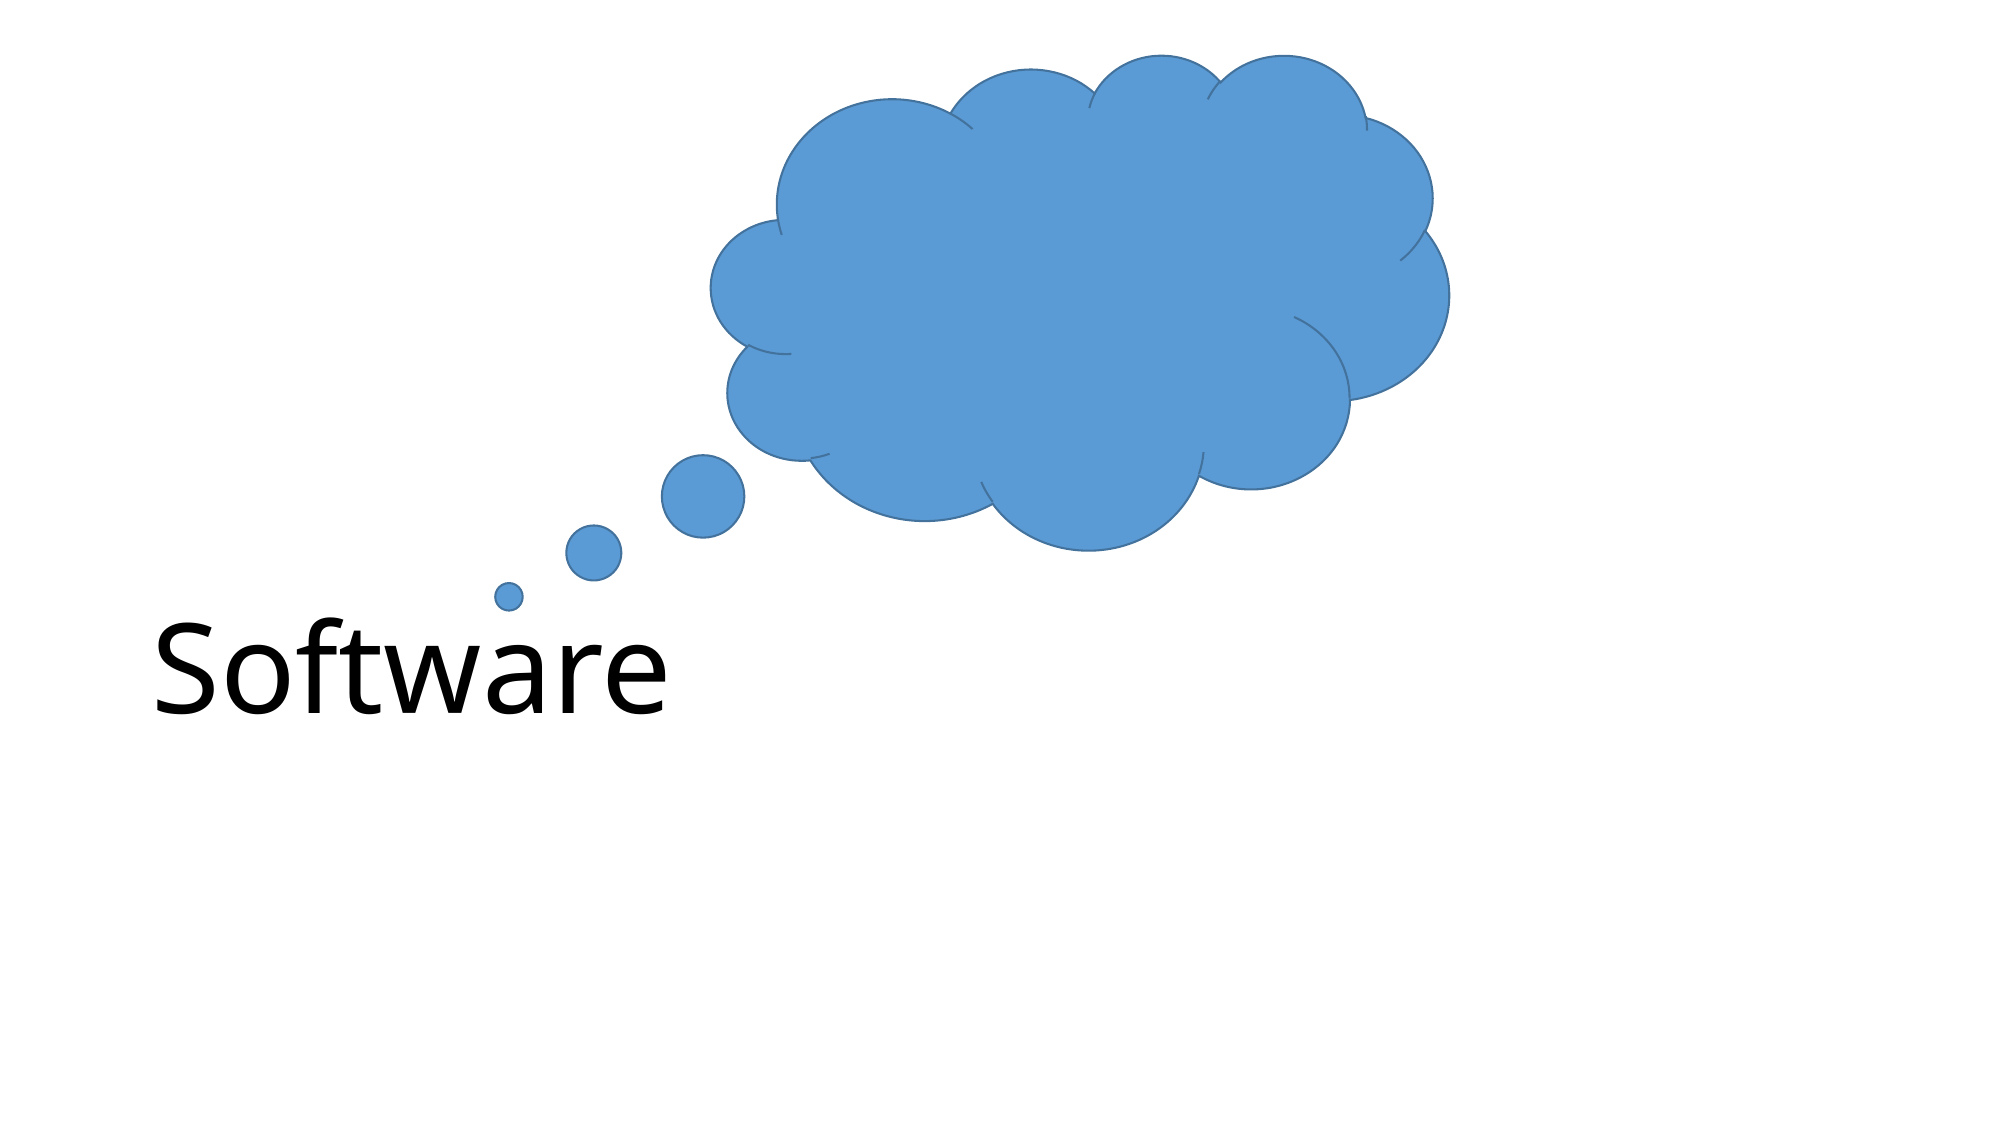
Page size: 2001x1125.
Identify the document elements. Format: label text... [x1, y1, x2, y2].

text_box [494, 582, 524, 612]
text_box [660, 454, 746, 539]
text_box [565, 524, 623, 582]
title Software [136, 280, 1862, 749]
text_box [709, 54, 1451, 552]
